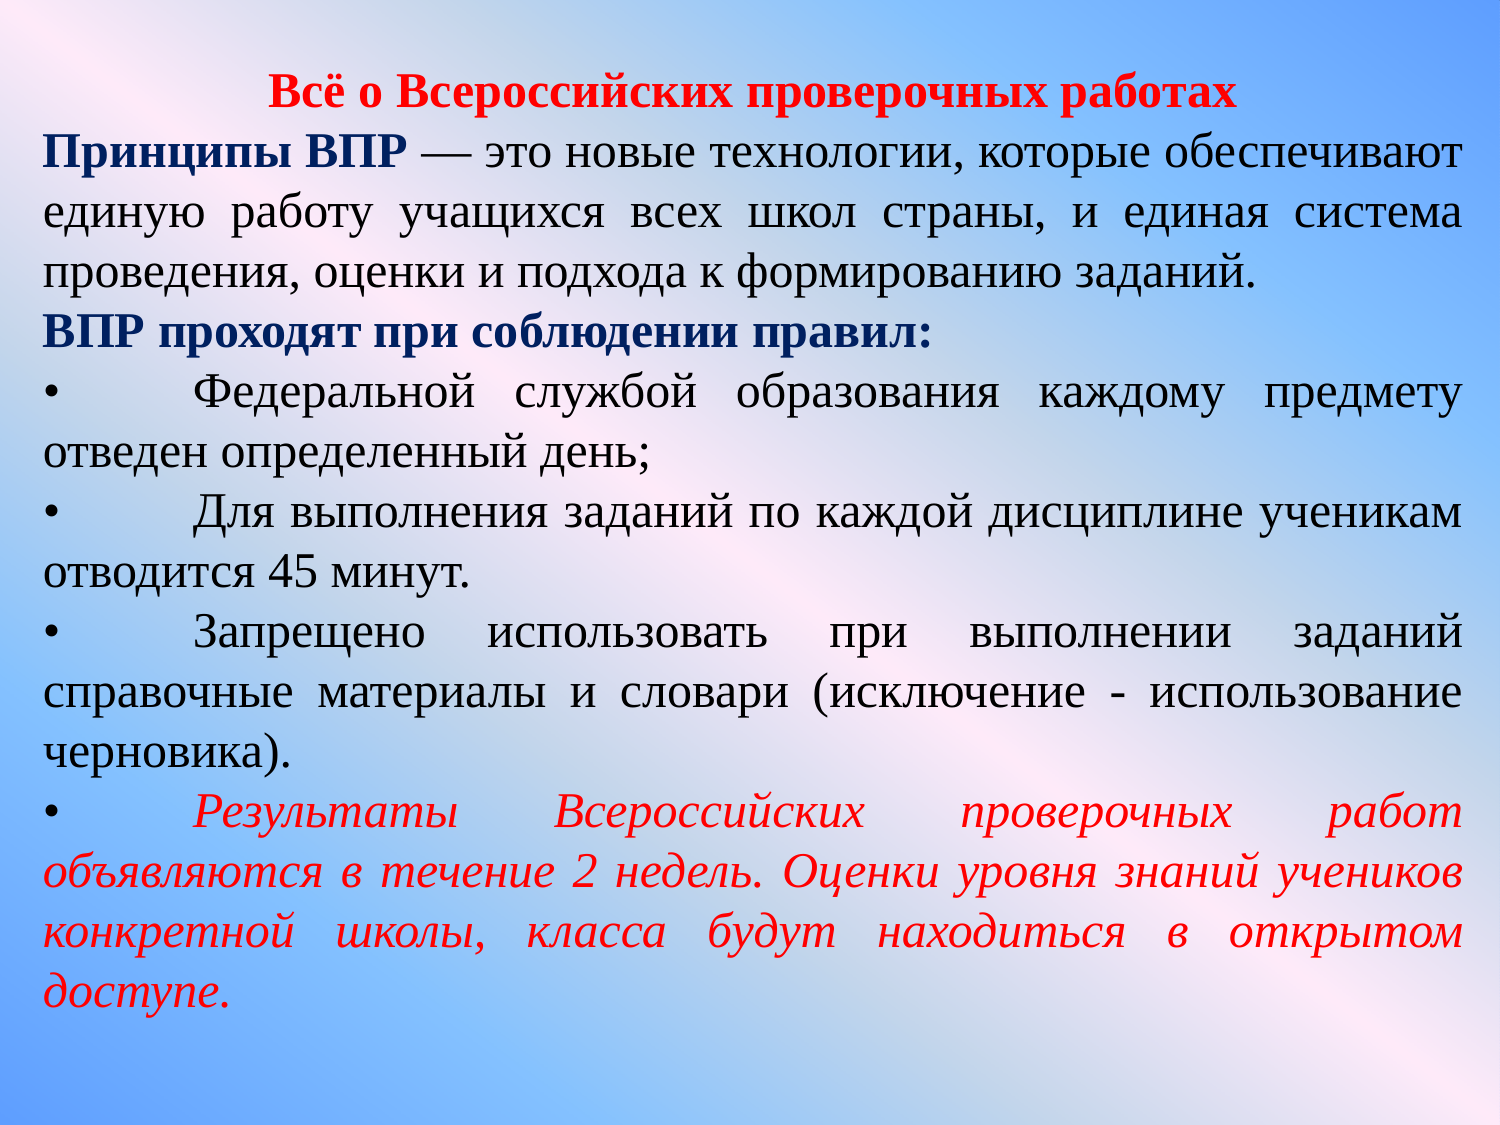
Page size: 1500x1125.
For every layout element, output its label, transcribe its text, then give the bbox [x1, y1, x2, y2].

text_box Всё о Всероссийских проверочных работах Принципы ВПР — это новые технологии, которые обеспечивают единую работу учащихся всех школ страны, и единая система проведения, оценки и подхода к формированию заданий. ВПР проходят при соблюдении правил: • Федеральной службой образования каждому предмету отведен определенный день; • Для выполнения заданий по каждой дисциплине ученикам отводится 45 минут. • Запрещено использовать при выполнении заданий справочные материалы и словари (исключение - использование черновика). • Результаты Всероссийских проверочных работ объявляются в течение 2 недель. Оценки уровня знаний учеников конкретной школы, класса будут находиться в открытом доступе. [28, 49, 1479, 1025]
picture [0, 0, 1500, 1125]
